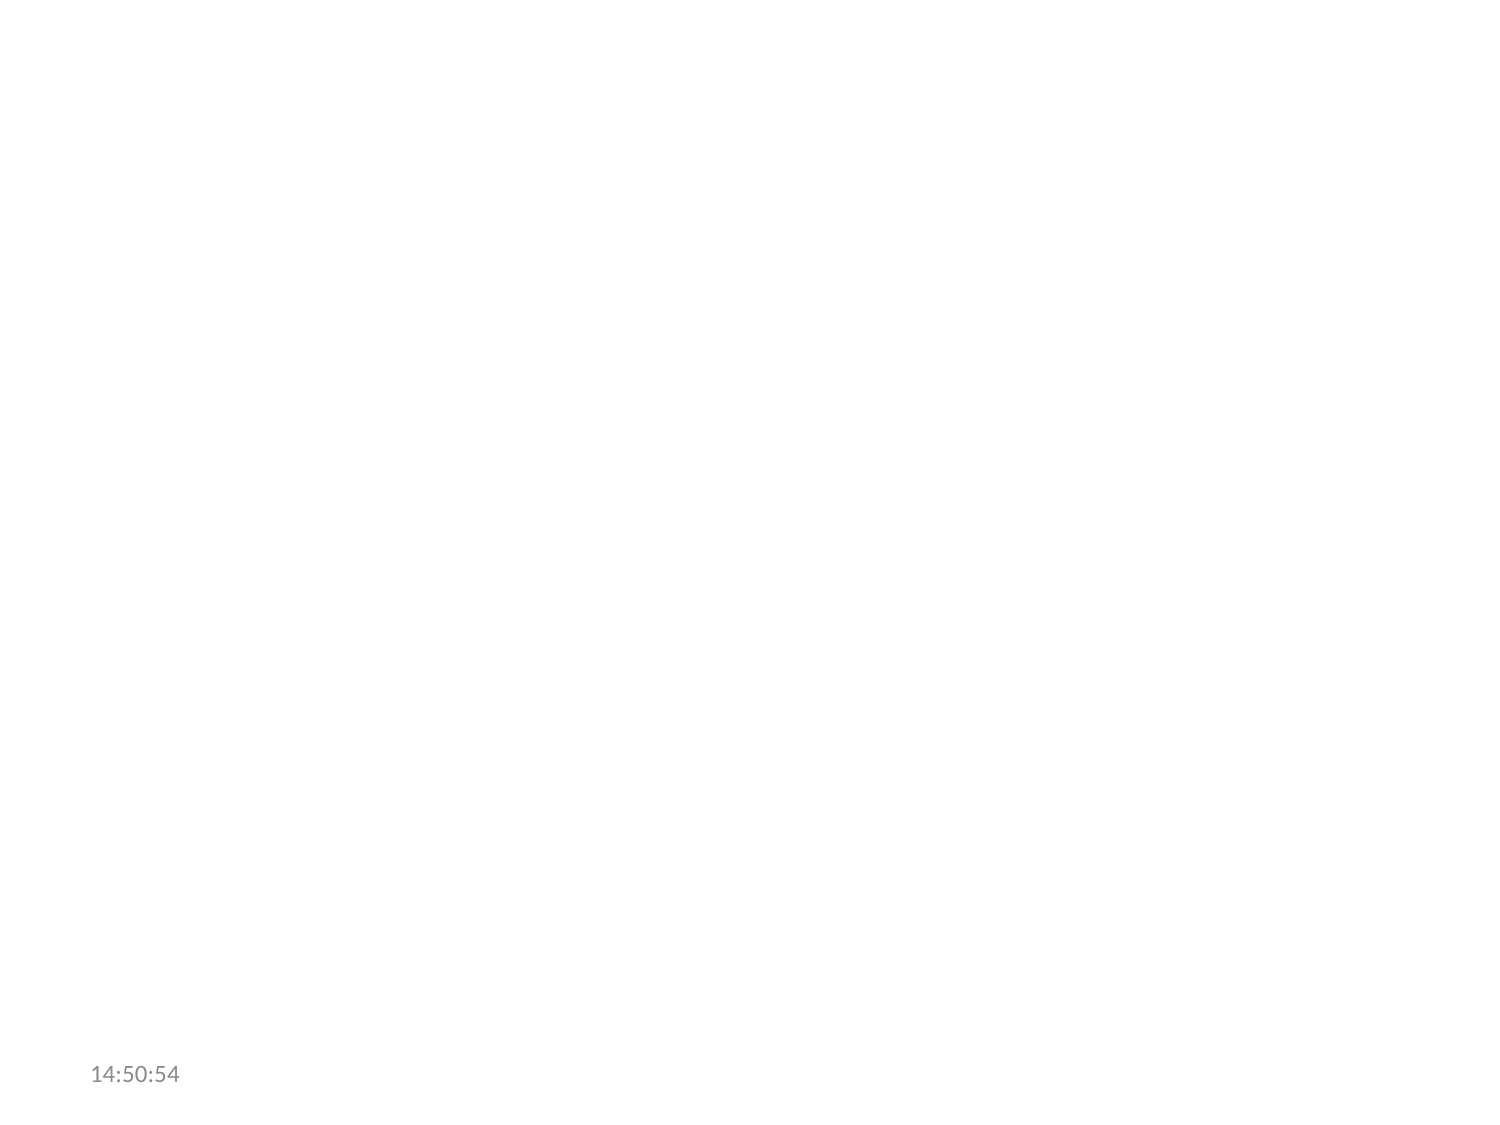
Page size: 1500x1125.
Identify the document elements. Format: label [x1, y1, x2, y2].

slide_number [75, 1042, 425, 1103]
